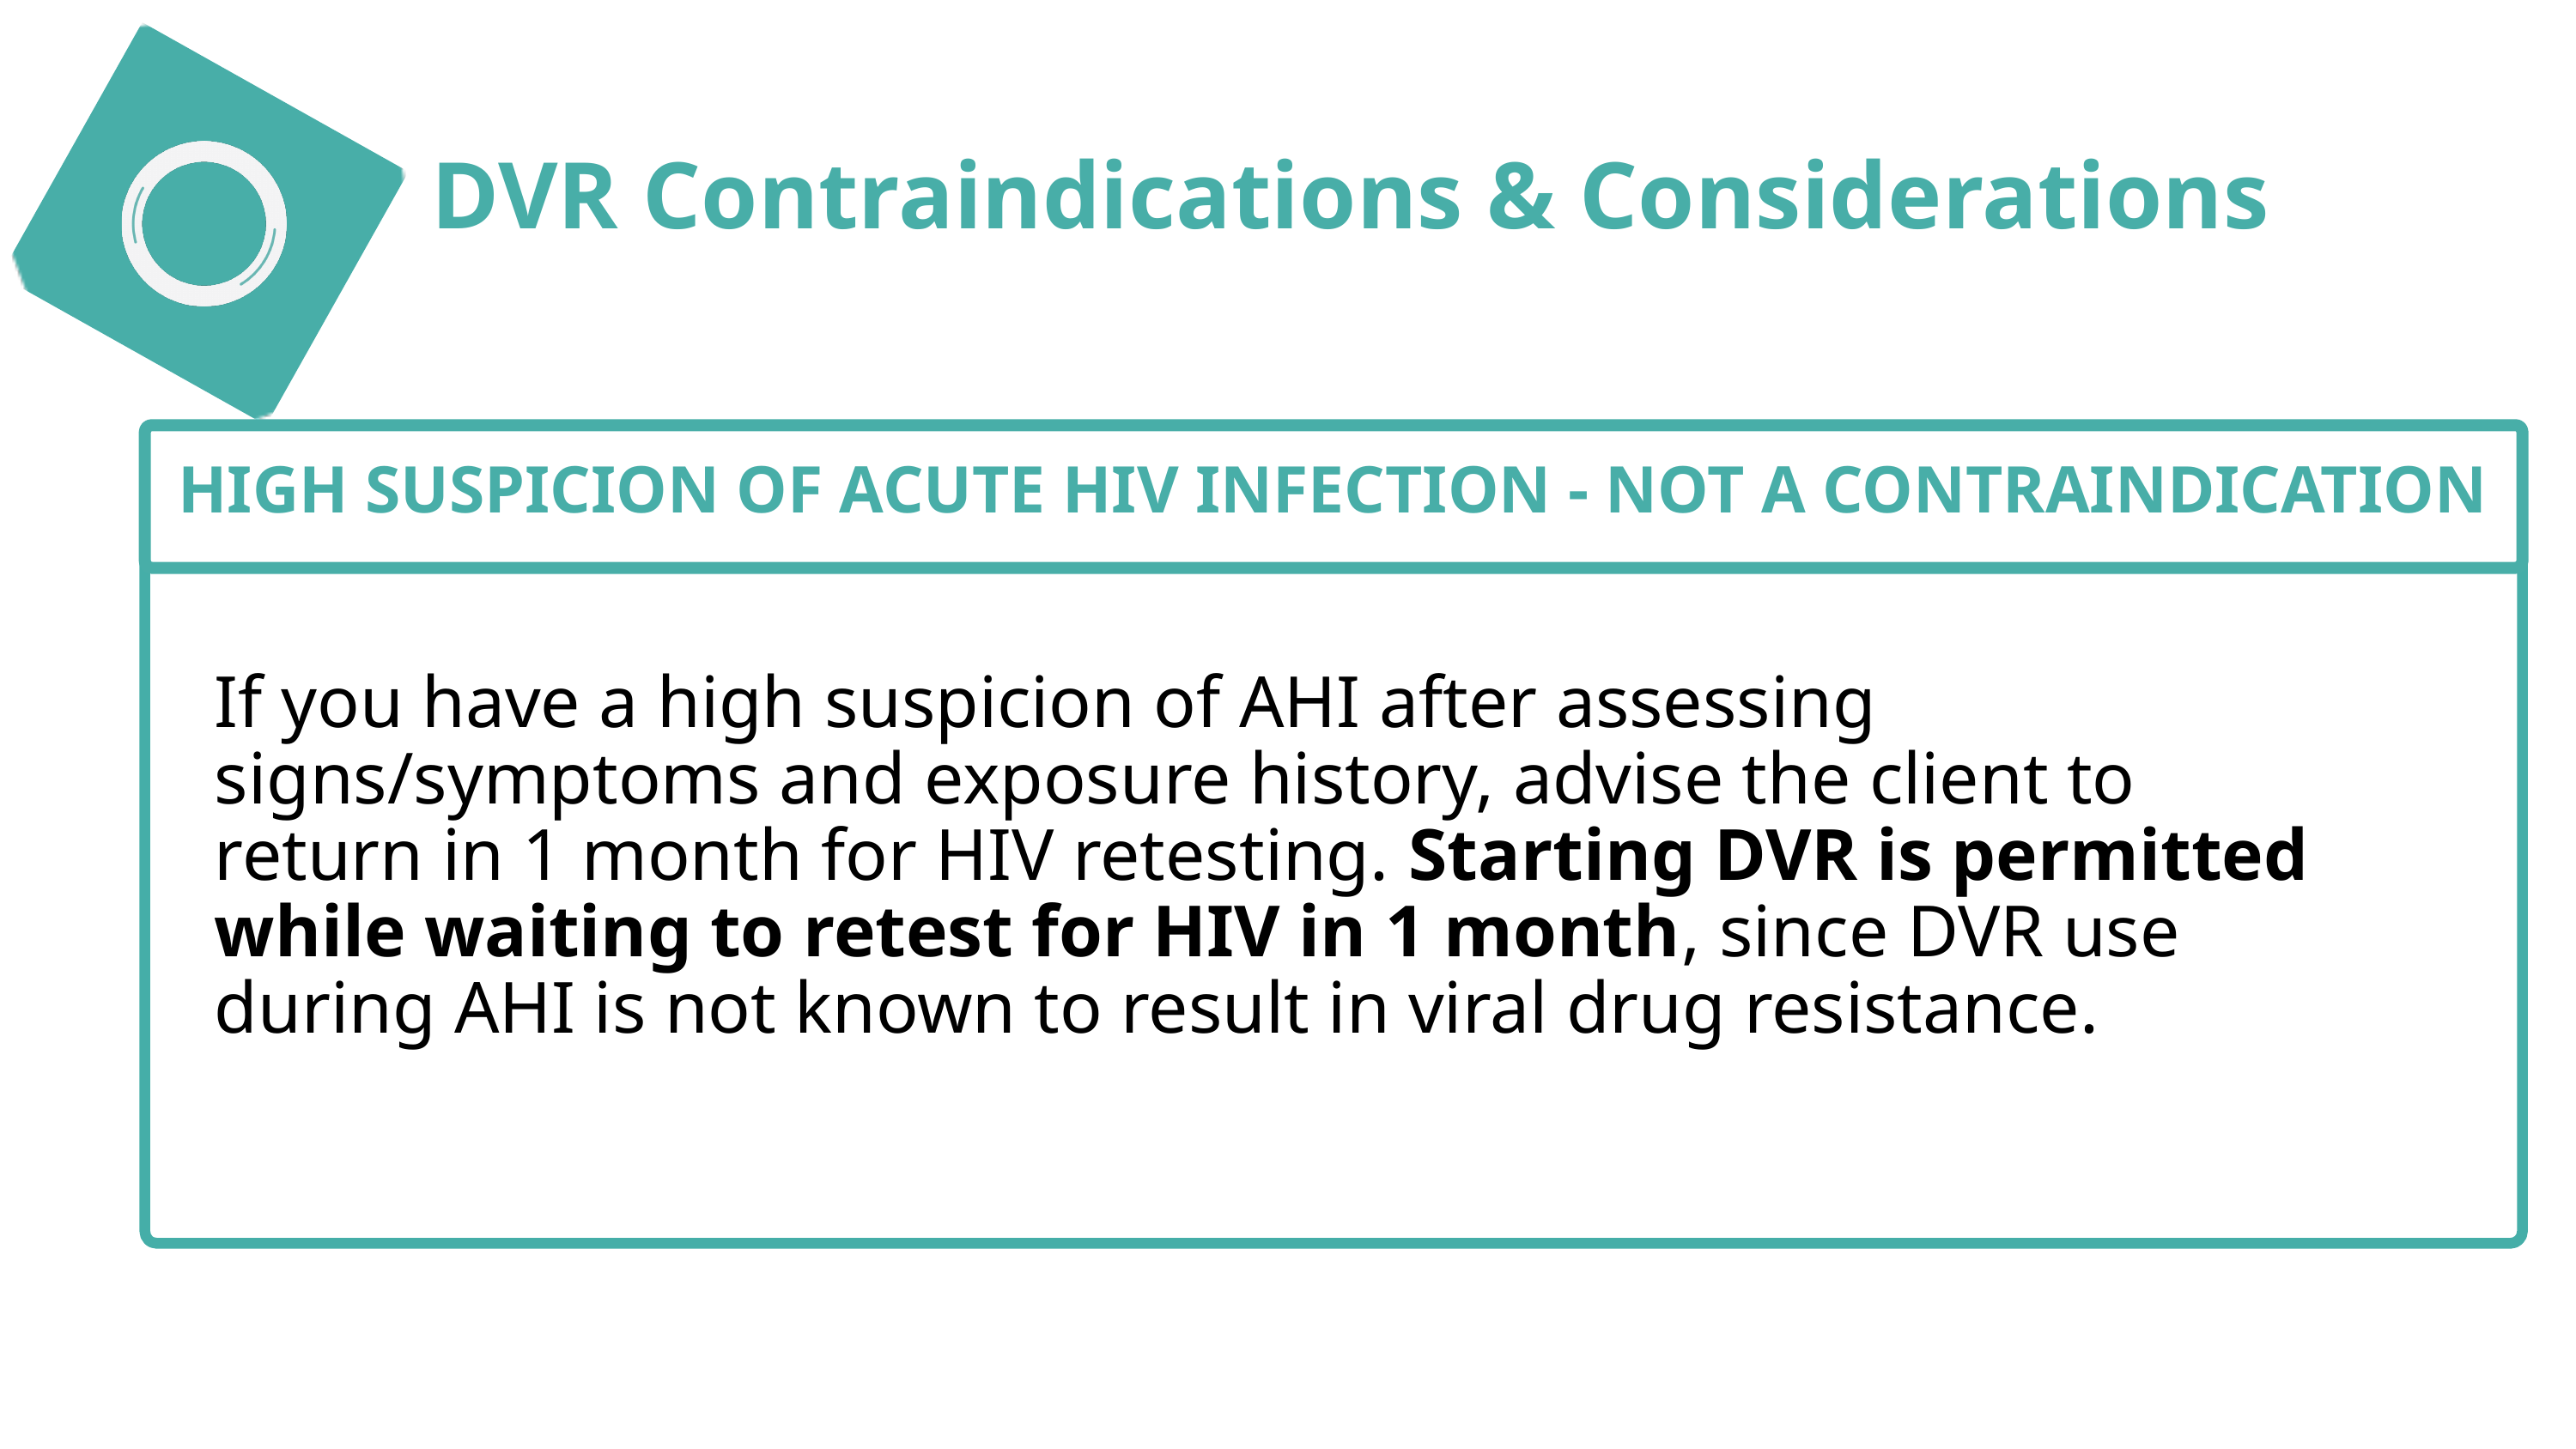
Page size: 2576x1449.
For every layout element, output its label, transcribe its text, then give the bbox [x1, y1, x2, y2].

text_box DVR Contraindications & Considerations [431, 161, 2576, 247]
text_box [144, 578, 2523, 1244]
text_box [0, 21, 409, 426]
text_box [144, 425, 2523, 568]
